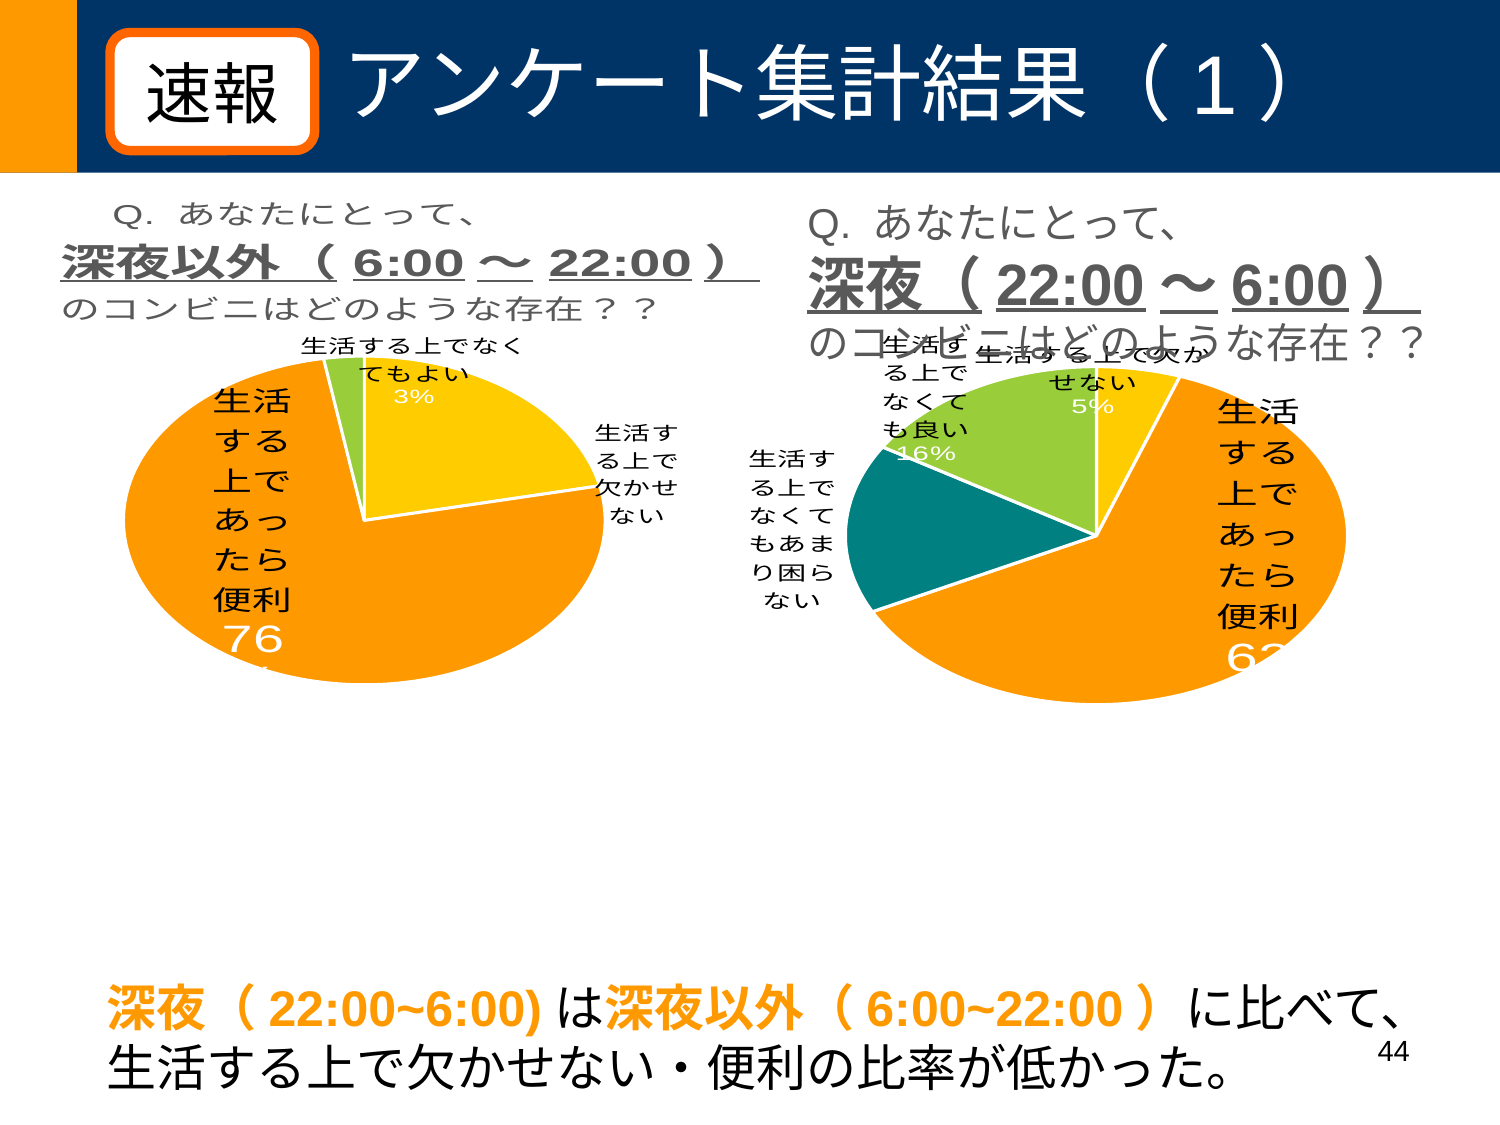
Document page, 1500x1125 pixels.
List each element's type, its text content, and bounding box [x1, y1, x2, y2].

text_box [0, 0, 1500, 173]
chart [11, 172, 1468, 985]
text_box 深夜（22:00~6:00)は深夜以外（6:00~22:00）に比べて、 生活する上で欠かせない・便利の比率が低かった。 [91, 992, 1446, 1104]
